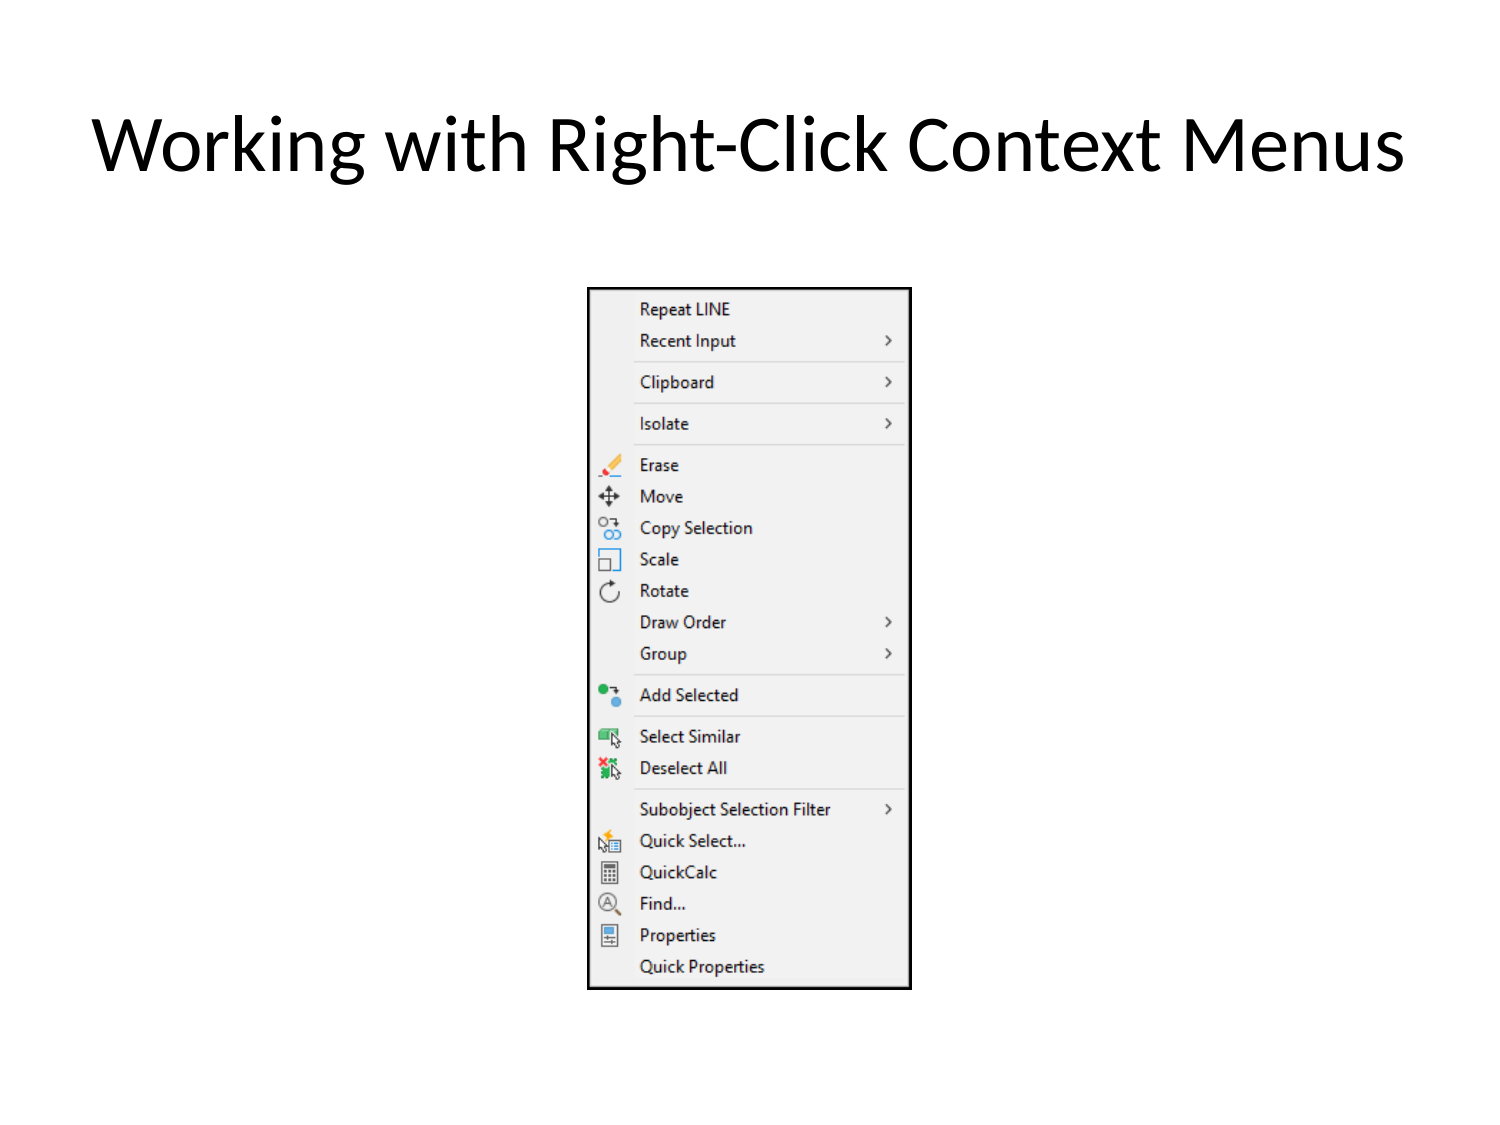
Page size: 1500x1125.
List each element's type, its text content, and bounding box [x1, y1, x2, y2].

title Working with Right-Click Context Menus [75, 45, 1425, 233]
picture [587, 287, 913, 991]
